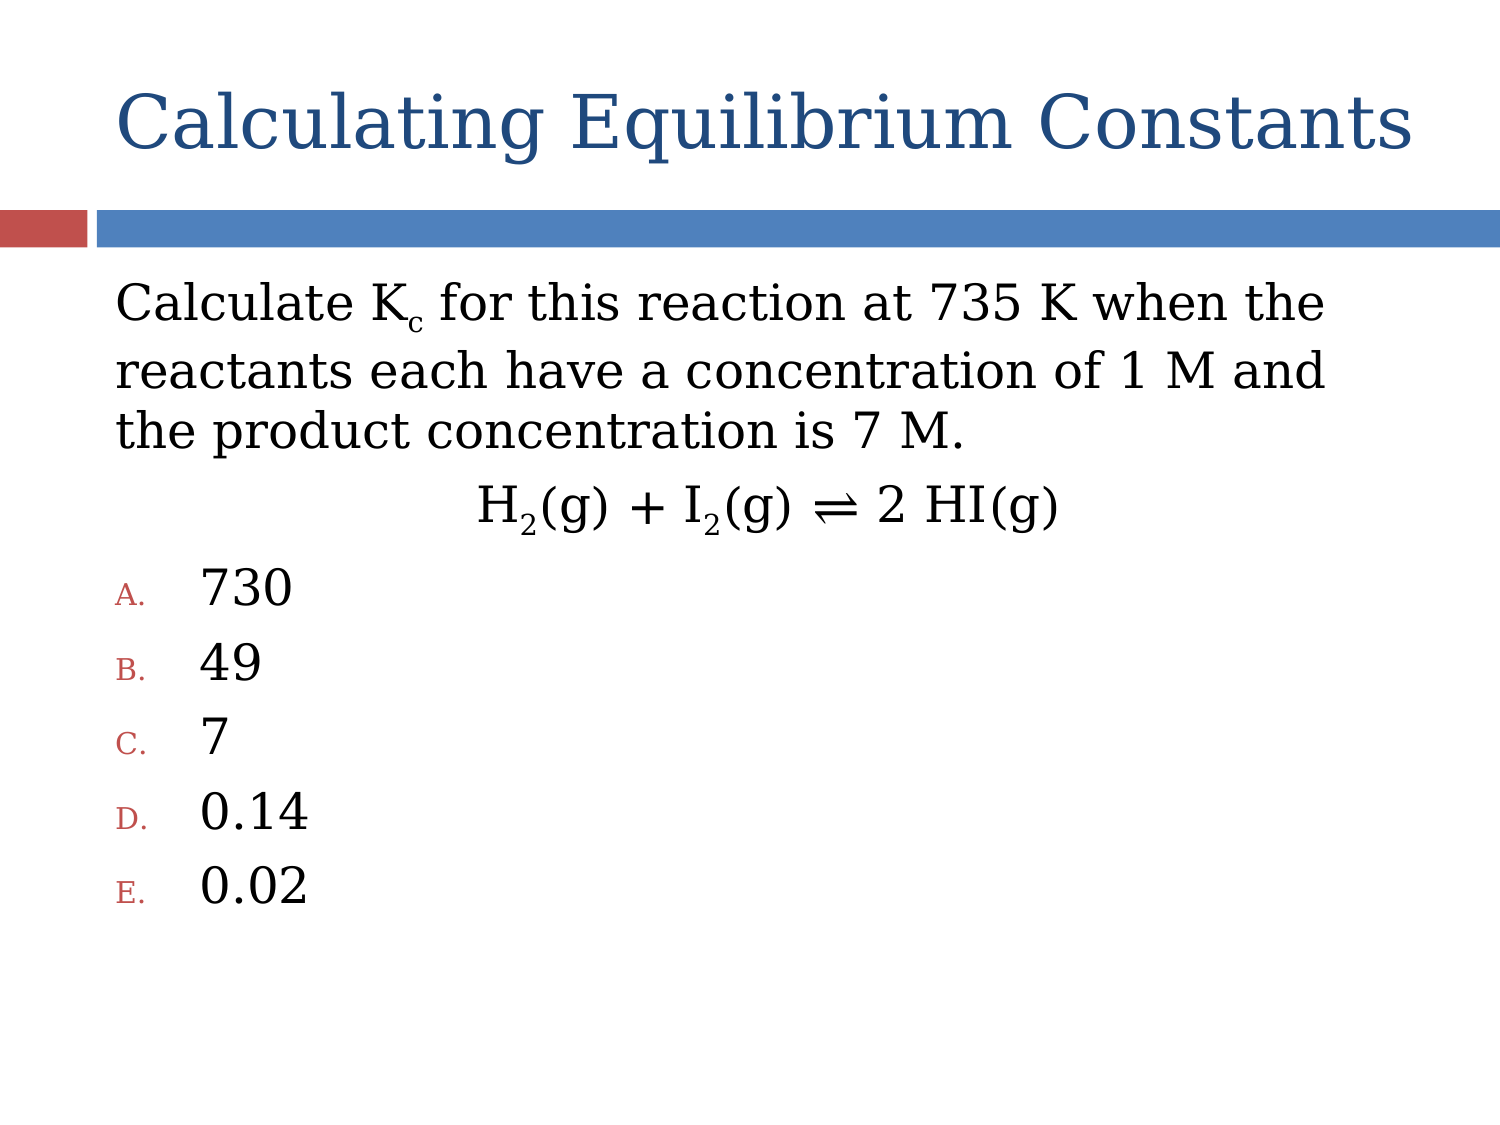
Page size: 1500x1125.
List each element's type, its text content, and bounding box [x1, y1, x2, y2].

list Calculate Kc for this reaction at 735 K when the reactants each have a concentration of 1 M and the product concentration is 7 M. H2(g) + I2(g) ⇌ 2 HI(g) 730 49 7 0.14 0.02 [100, 262, 1438, 1000]
title Calculating Equilibrium Constants [100, 37, 1438, 200]
